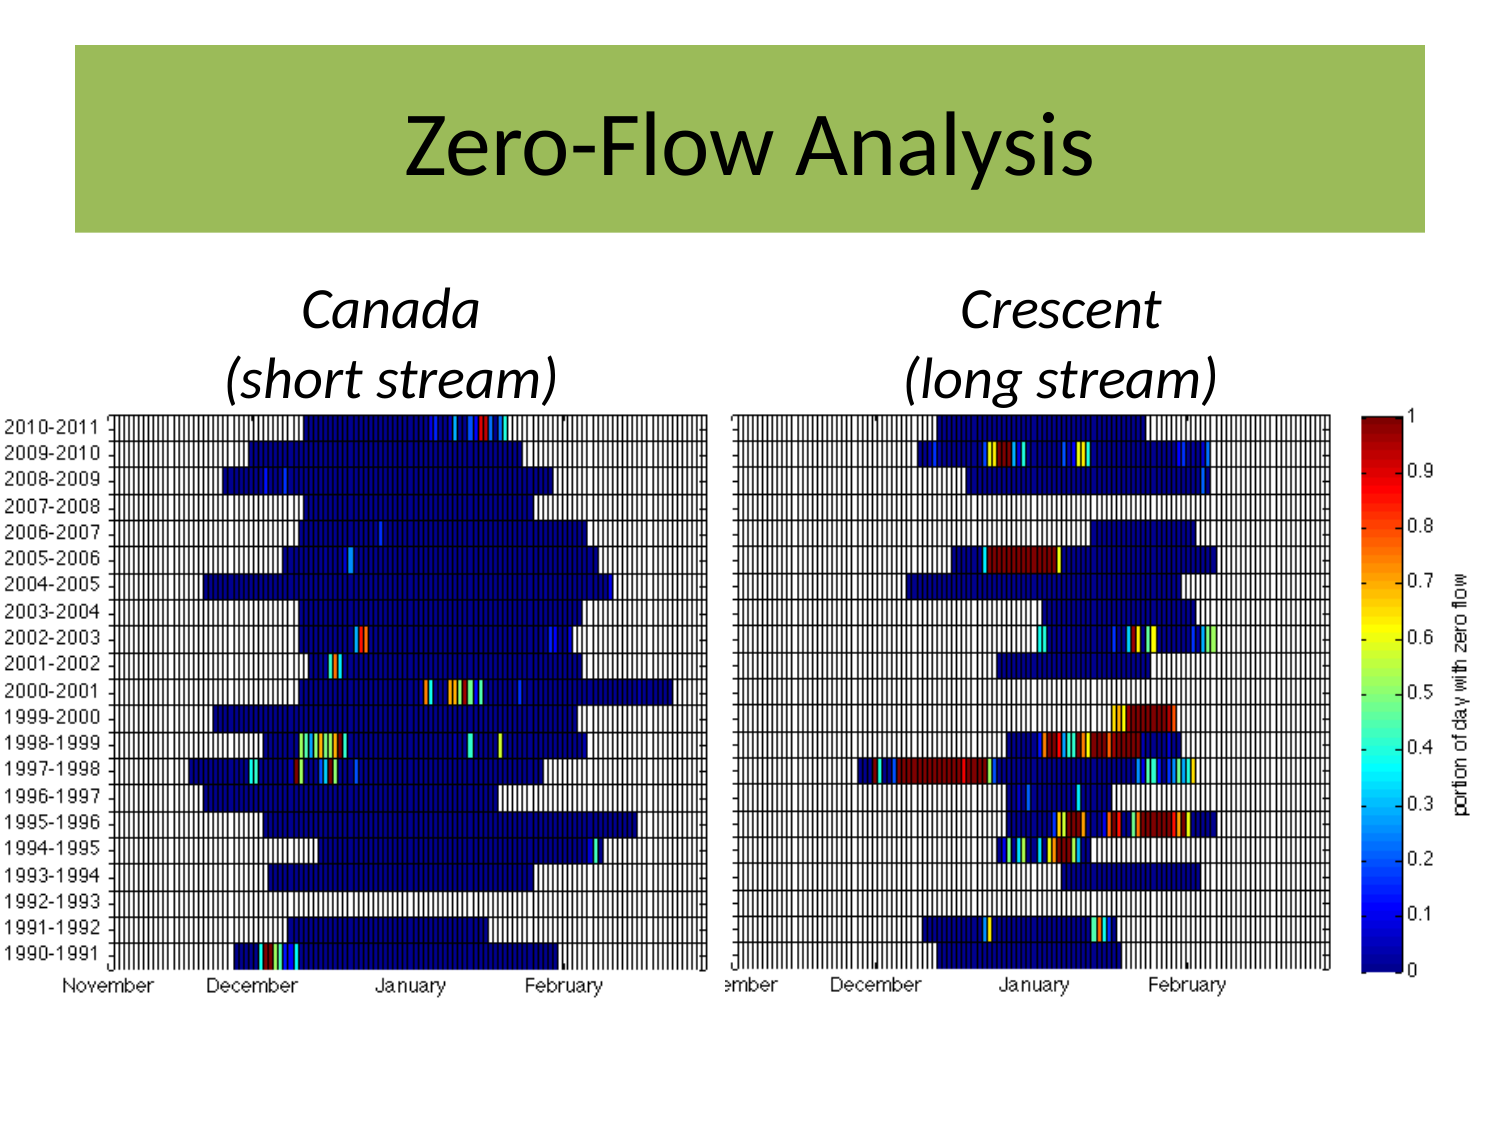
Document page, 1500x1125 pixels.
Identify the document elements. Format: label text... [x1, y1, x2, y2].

text_box Canada (short stream) [208, 262, 575, 362]
picture [724, 363, 1500, 1042]
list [0, 363, 722, 1043]
text_box Crescent (long stream) [887, 262, 1235, 361]
title Zero-Flow Analysis [75, 45, 1425, 233]
